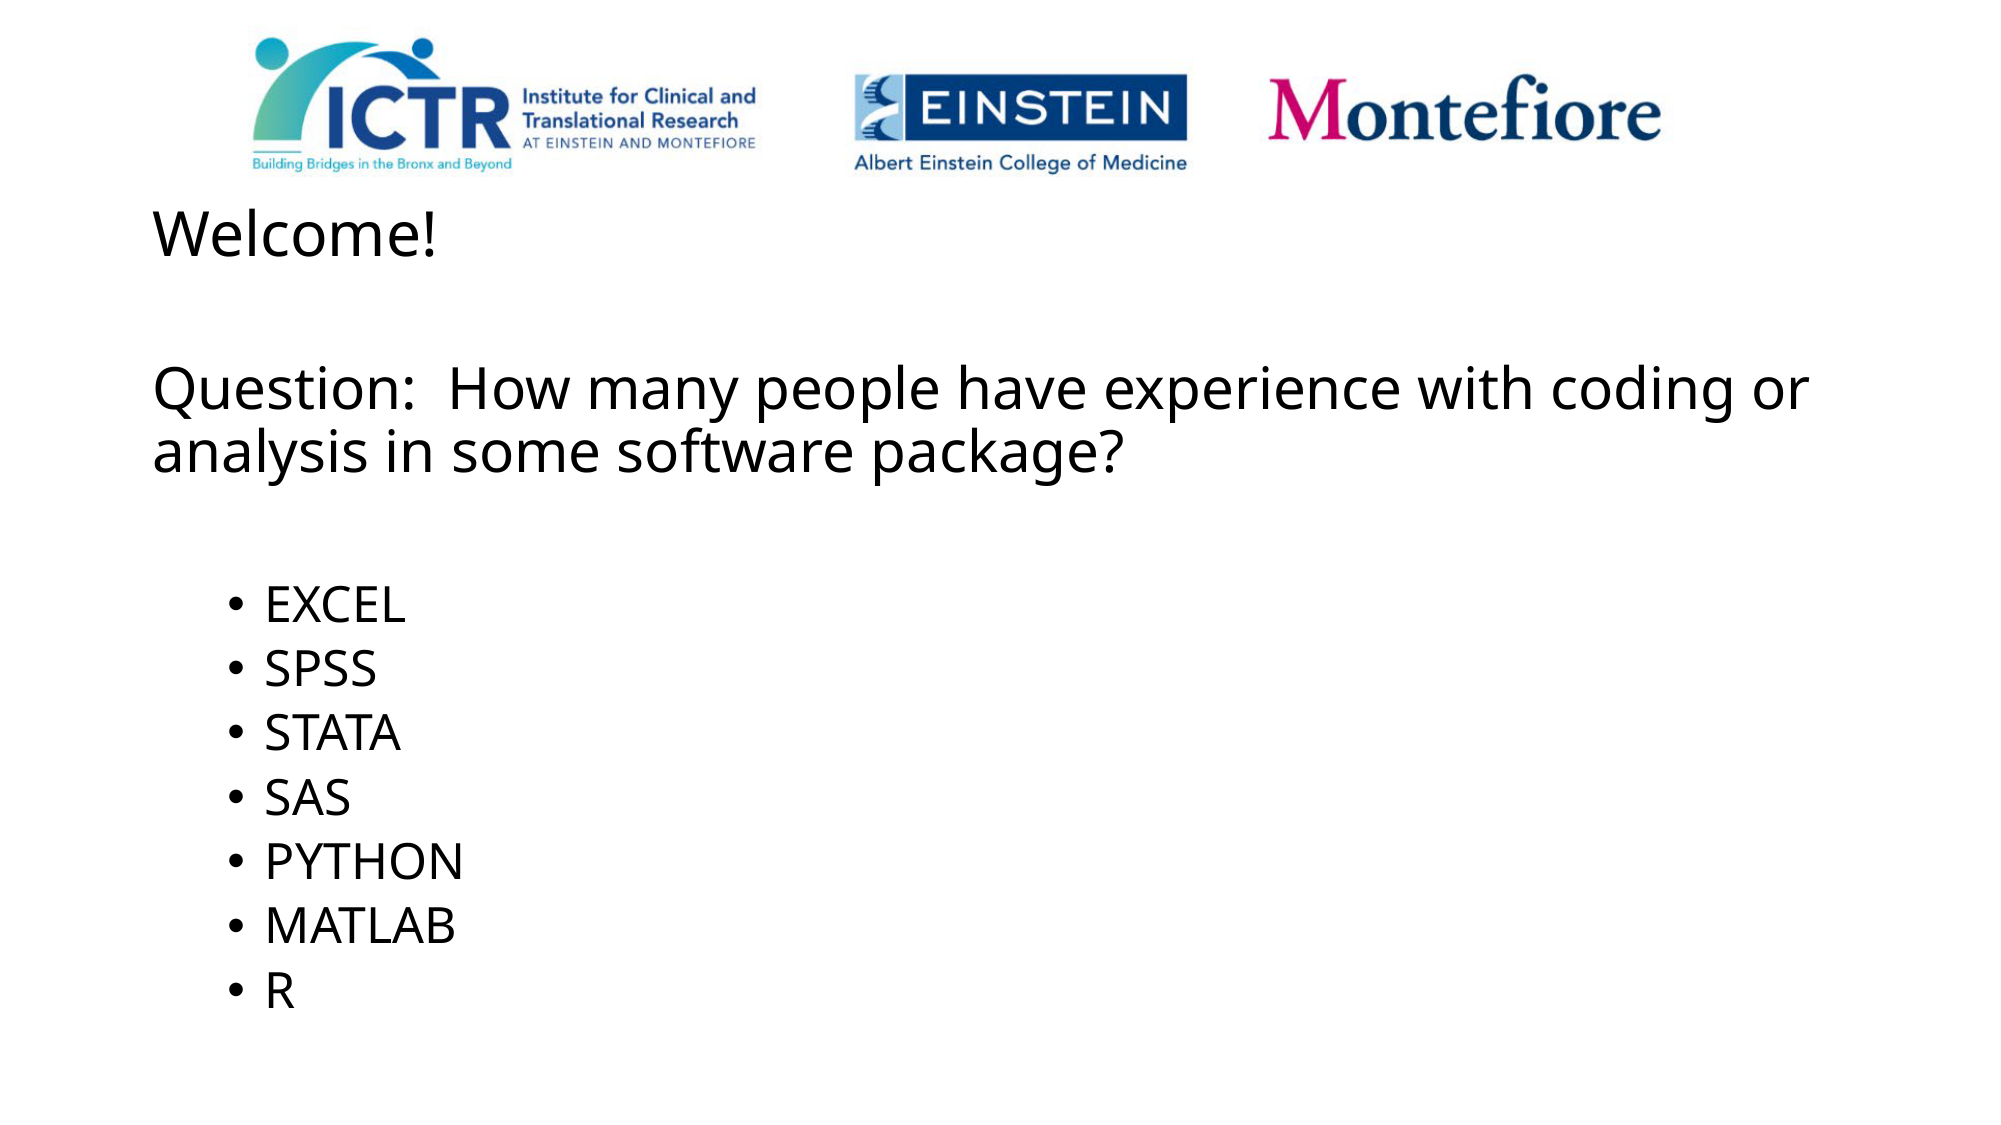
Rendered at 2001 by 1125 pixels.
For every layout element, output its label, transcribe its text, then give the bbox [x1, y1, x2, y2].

list Question: How many people have experience with coding or analysis in some software package? EXCEL SPSS STATA SAS PYTHON MATLAB R [137, 351, 1863, 1066]
title Welcome! [137, 59, 1863, 278]
picture [215, 26, 1698, 198]
